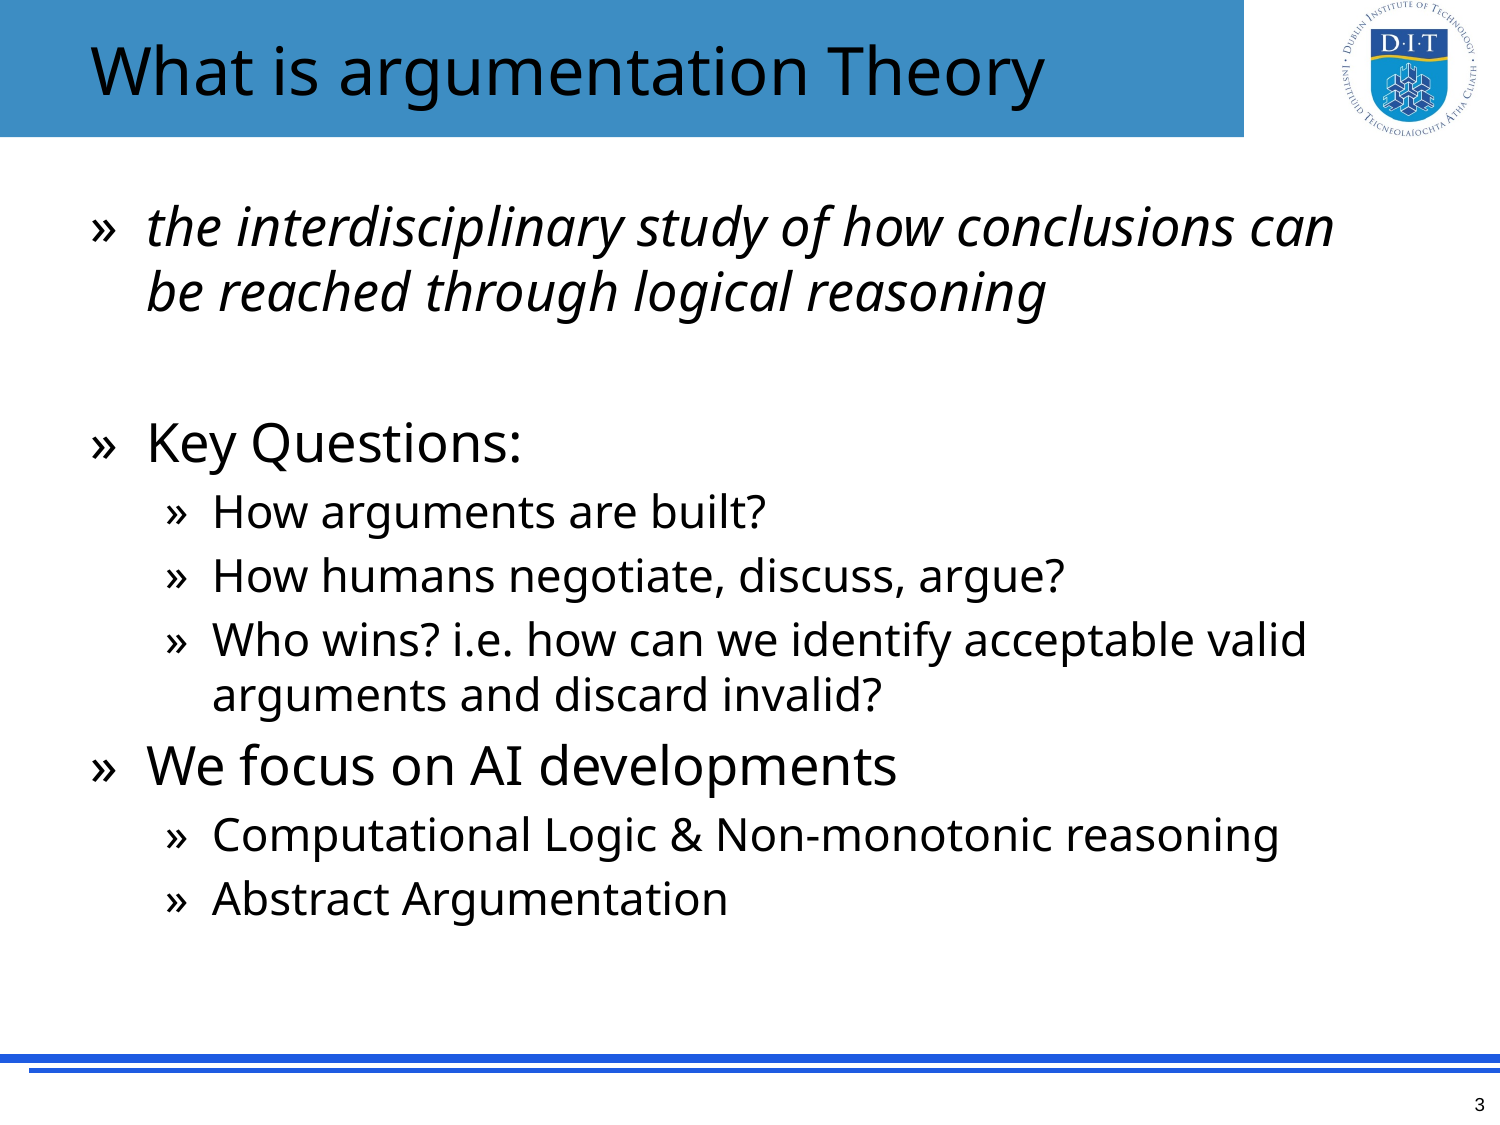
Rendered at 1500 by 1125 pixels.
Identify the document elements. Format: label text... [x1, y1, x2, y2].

list the interdisciplinary study of how conclusions can be reached through logical reasoning Key Questions: How arguments are built? How humans negotiate, discuss, argue? Who wins? i.e. how can we identify acceptable valid arguments and discard invalid? We focus on AI developments Computational Logic & Non-monotonic reasoning Abstract Argumentation [74, 184, 1426, 1051]
picture [1340, 0, 1478, 138]
slide_number 3 [1149, 1084, 1500, 1125]
title What is argumentation Theory [74, 0, 1105, 138]
